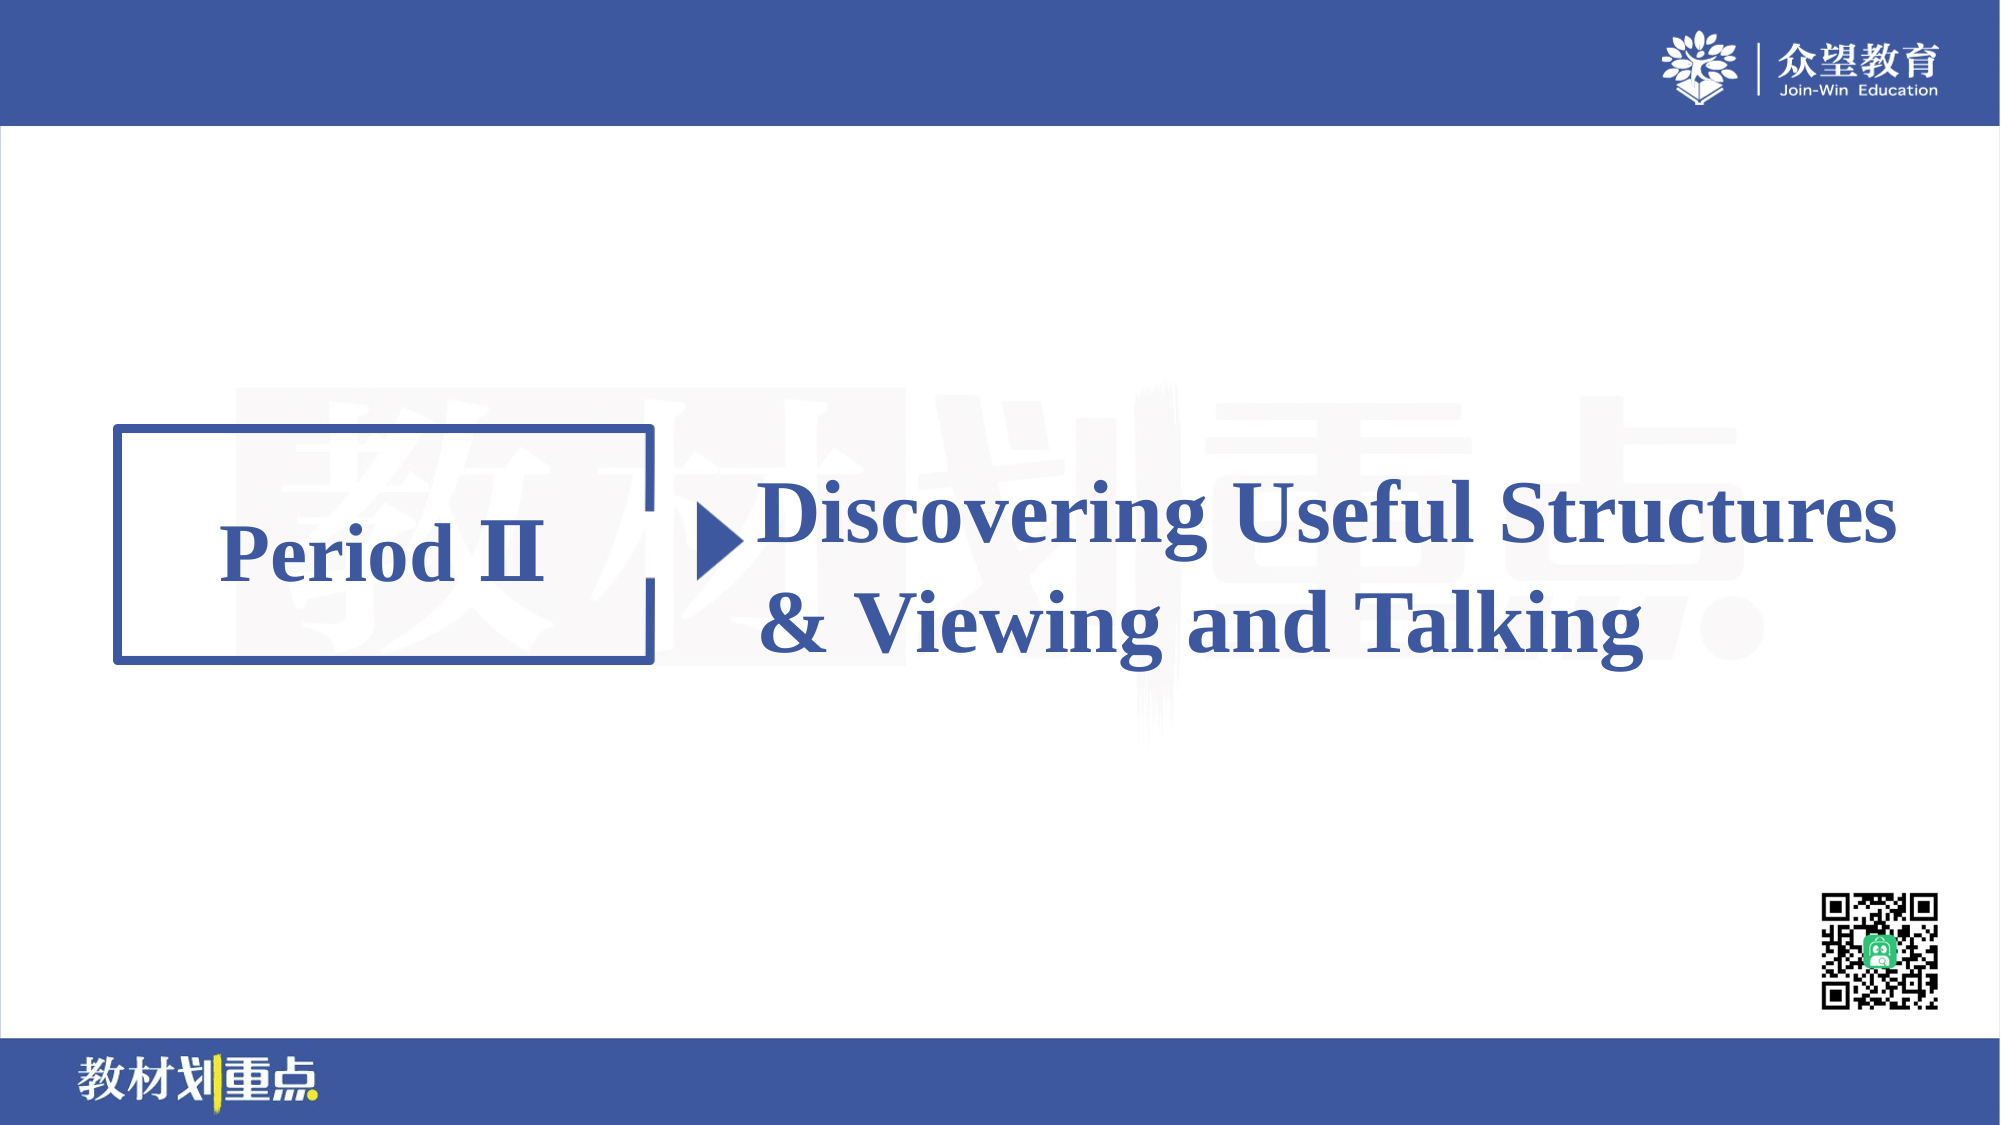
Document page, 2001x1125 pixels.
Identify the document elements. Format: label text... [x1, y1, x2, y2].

picture [0, 0, 2000, 1125]
text_box Discovering Useful Structures & Viewing and Talking [755, 416, 1982, 705]
text_box Period Ⅱ [124, 433, 644, 659]
